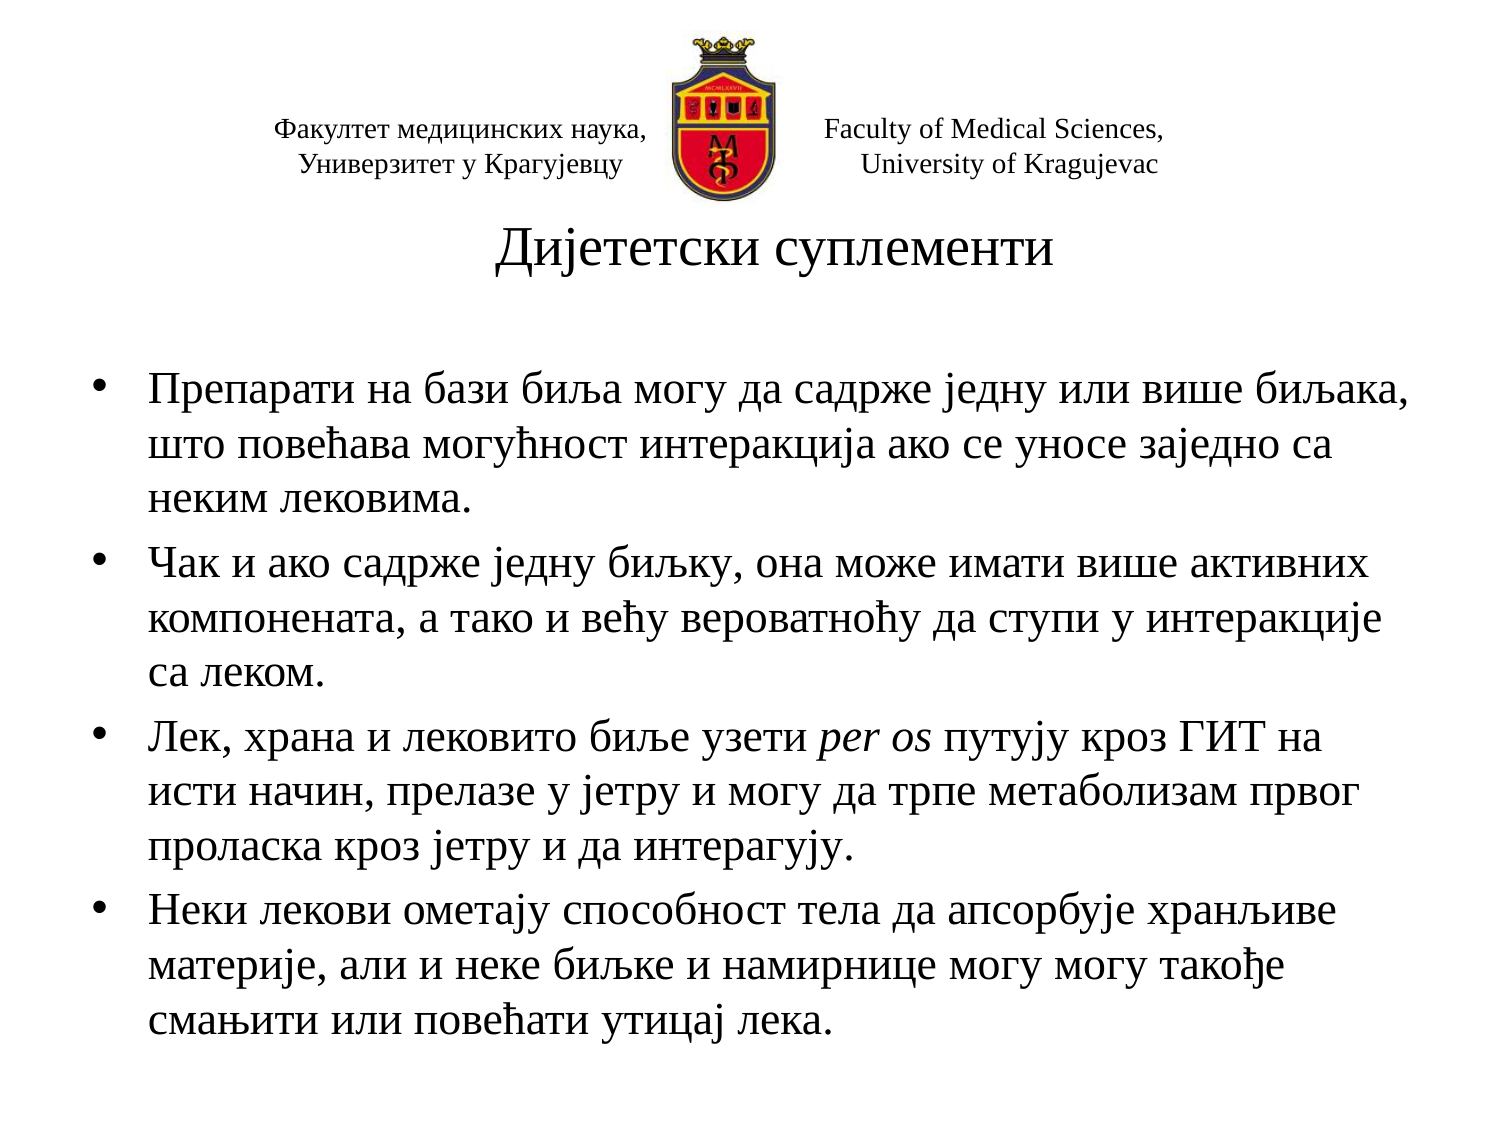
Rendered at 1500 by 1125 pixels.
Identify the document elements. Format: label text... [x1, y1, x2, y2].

list Препарати на бази биља могу да садрже једну или више биљака, што повећава могућност интеракција ако се уносе заједно са неким лековима. Чак и ако садрже једну биљку, она може имати више активних компонената, а тако и већу вероватноћу да ступи у интеракције са леком. Лек, храна и лековито биље узети per os путују кроз ГИТ на исти начин, прелазе у јетру и могу да трпе метаболизам првог проласка кроз јетру и да интерагују. Неки лекови ометају способност тела да апсорбује хранљиве материје, али и неке биљке и намирнице могу могу такође смањити или повећати утицај лека. [76, 349, 1427, 1093]
title Дијететски суплементи [100, 149, 1451, 337]
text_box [241, 30, 1211, 209]
